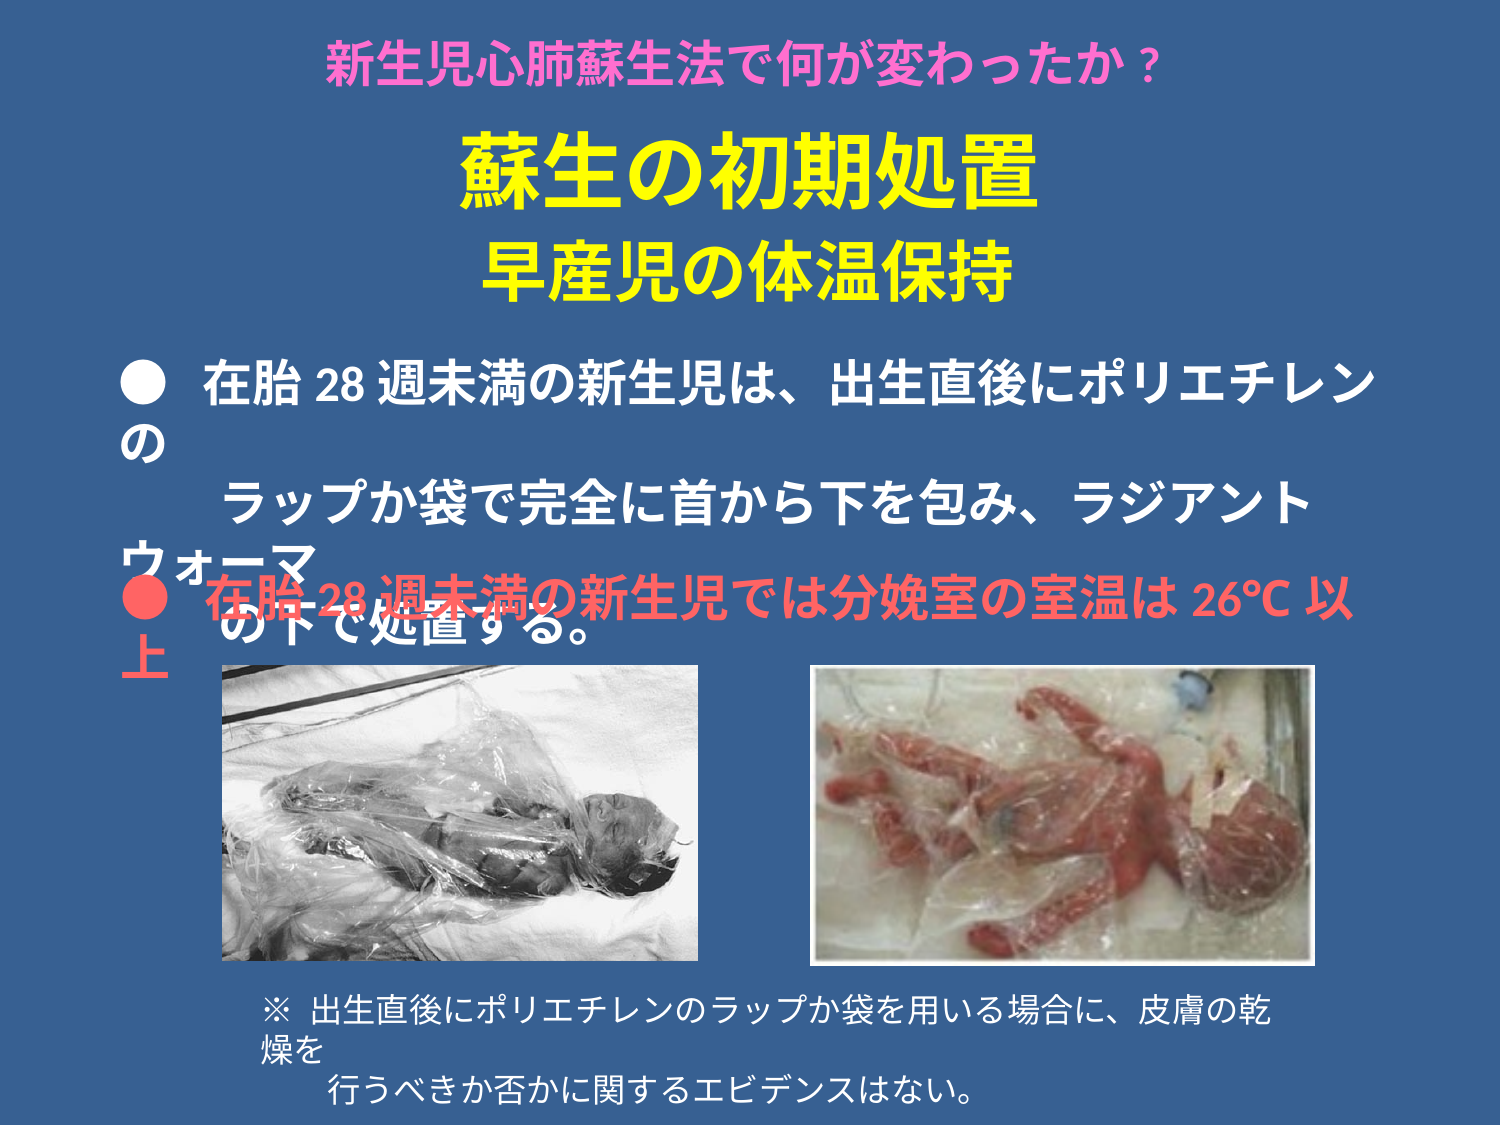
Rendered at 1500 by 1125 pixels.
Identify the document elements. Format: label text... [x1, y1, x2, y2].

text_box ※ 出生直後にポリエチレンのラップか袋を用いる場合に、皮膚の乾燥を 行うべきか否かに関するエビデンスはない。 [245, 981, 1316, 1117]
text_box 新生児心肺蘇生法で何が変わったか? [310, 24, 1176, 100]
text_box ● 在胎28週未満の新生児は、出生直後にポリエチレンの ラップか袋で完全に首から下を包み、ラジアントウォーマ の下で処置する。 [103, 343, 1413, 659]
picture [809, 664, 1316, 966]
title 蘇生の初期処置 [37, 106, 1463, 232]
picture [222, 664, 698, 961]
text_box 早産児の体温保持 [397, 222, 1098, 318]
text_box ● 在胎28週未満の新生児では分娩室の室温は26℃以上 [105, 558, 1415, 694]
